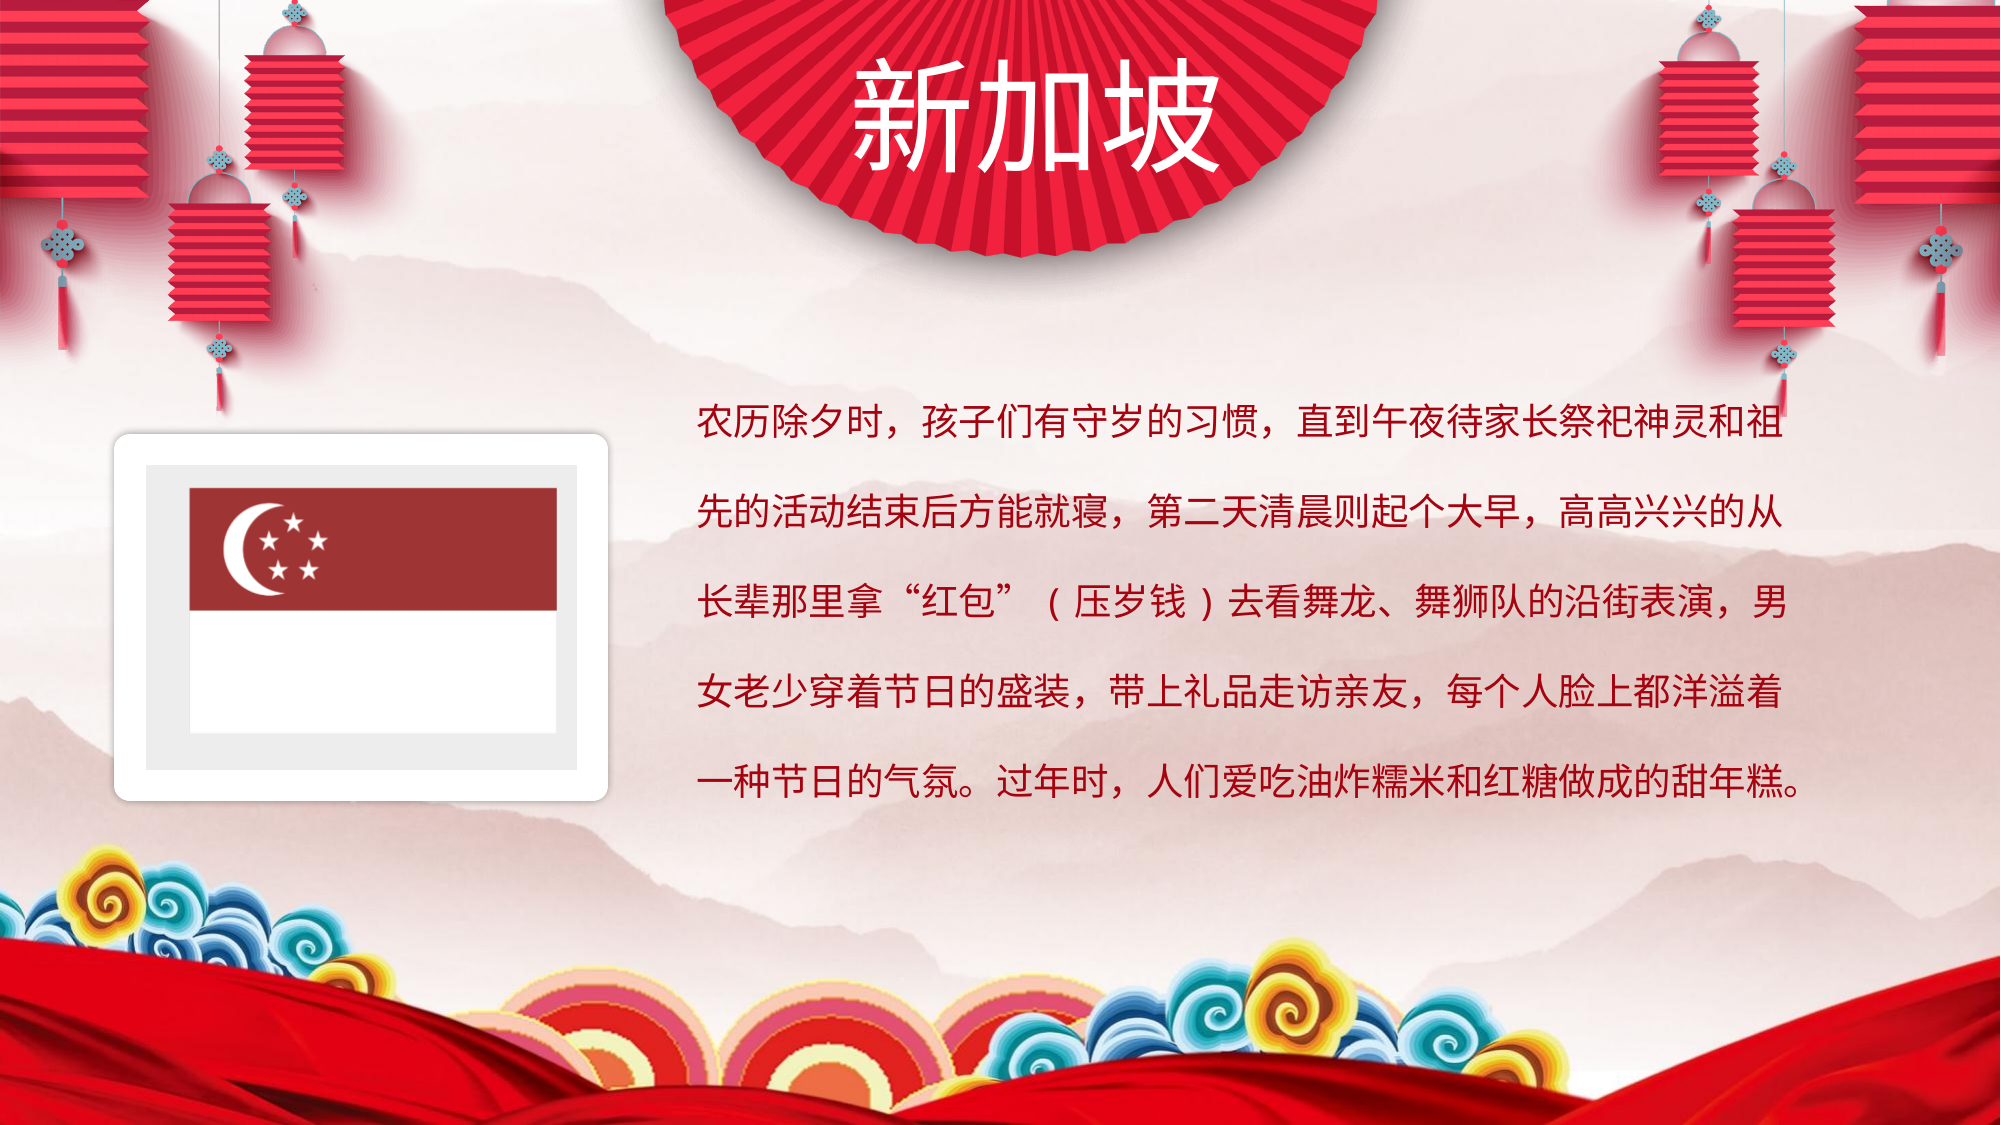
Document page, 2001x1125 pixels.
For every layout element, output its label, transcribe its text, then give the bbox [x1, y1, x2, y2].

text_box 农历除夕时，孩子们有守岁的习惯，直到午夜待家长祭祀神灵和祖先的活动结束后方能就寝，第二天清晨则起个大早，高高兴兴的从长辈那里拿“红包”(压岁钱)去看舞龙、舞狮队的沿街表演，男女老少穿着节日的盛装，带上礼品走访亲友，每个人脸上都洋溢着一种节日的气氛。过年时，人们爱吃油炸糯米和红糖做成的甜年糕。 [681, 345, 1834, 811]
picture [0, 0, 2000, 1125]
